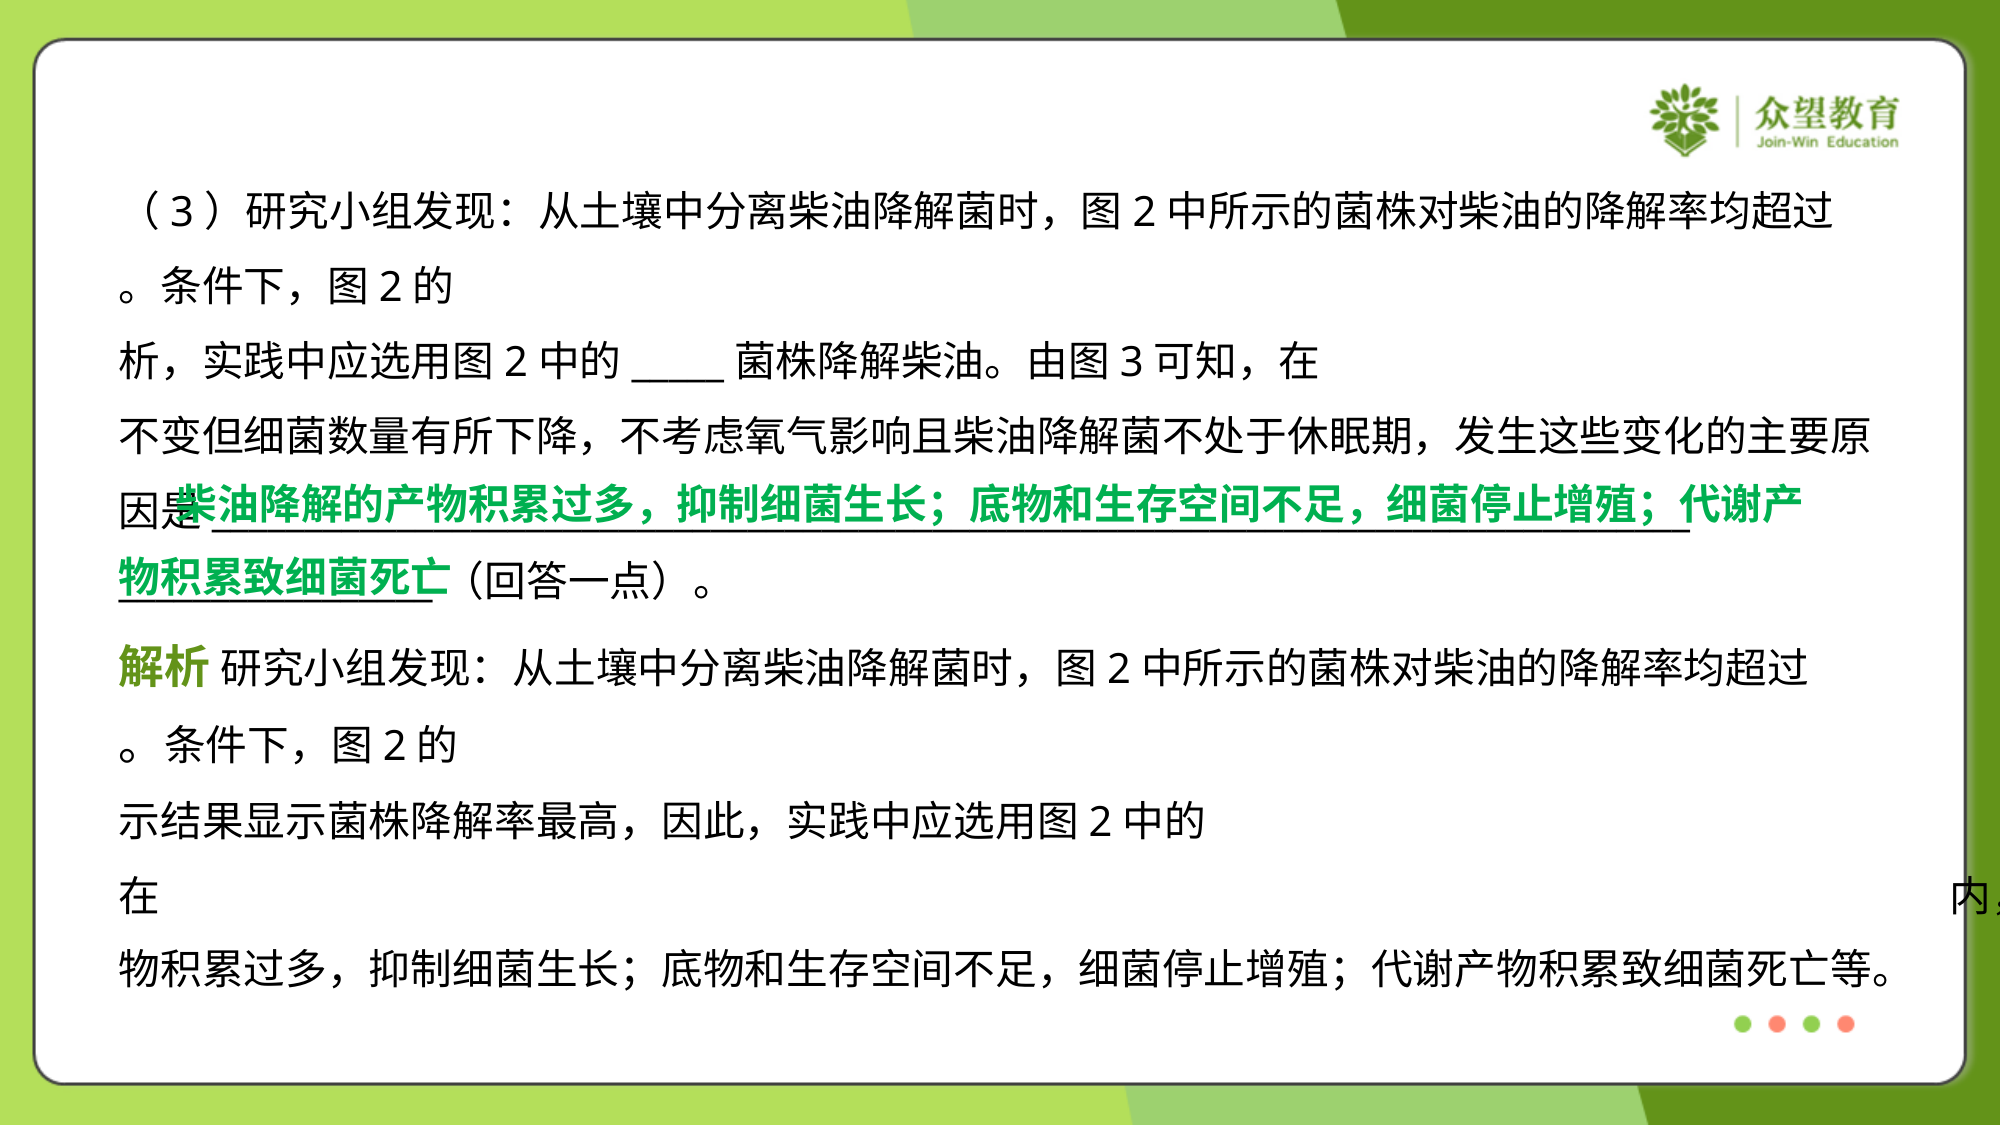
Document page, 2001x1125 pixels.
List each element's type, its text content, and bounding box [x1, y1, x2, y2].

picture [0, 0, 2000, 1125]
text_box 柴油降解的产物积累过多，抑制细菌生长；底物和生存空间不足，细菌停止增殖；代谢产 物积累致细菌死亡 [118, 453, 1882, 594]
